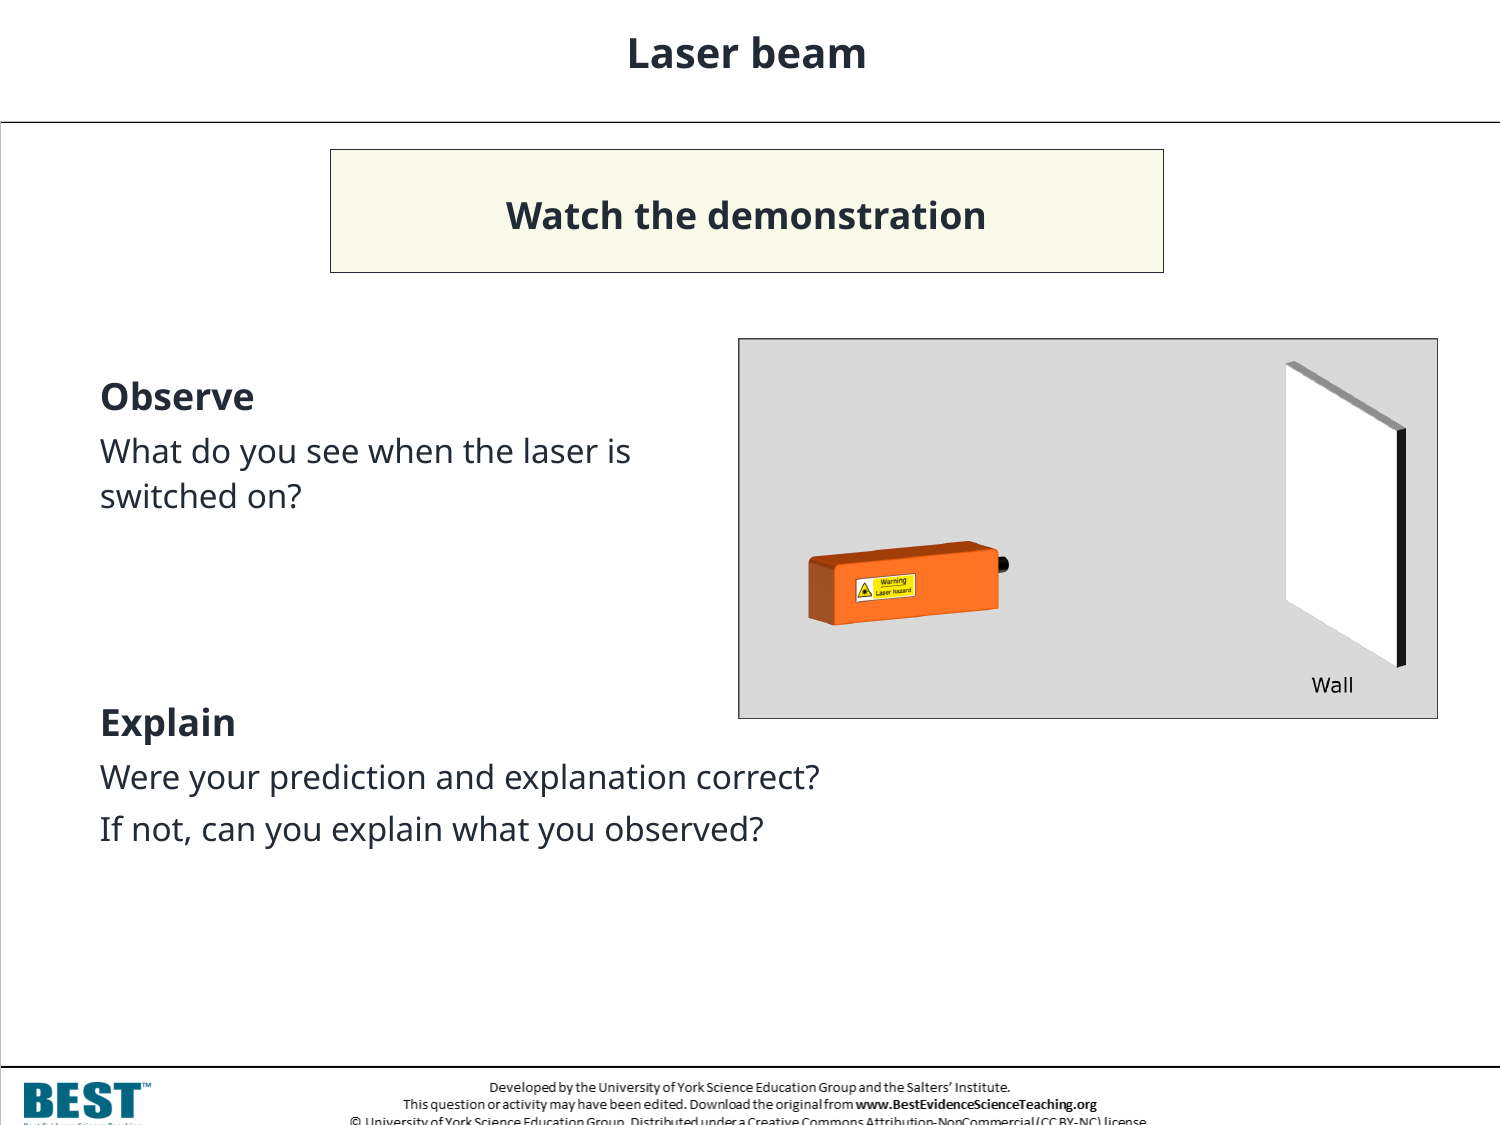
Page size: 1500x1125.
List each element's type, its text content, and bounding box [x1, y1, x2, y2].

picture [0, 121, 1500, 1125]
text_box Laser beam [23, 4, 1471, 99]
